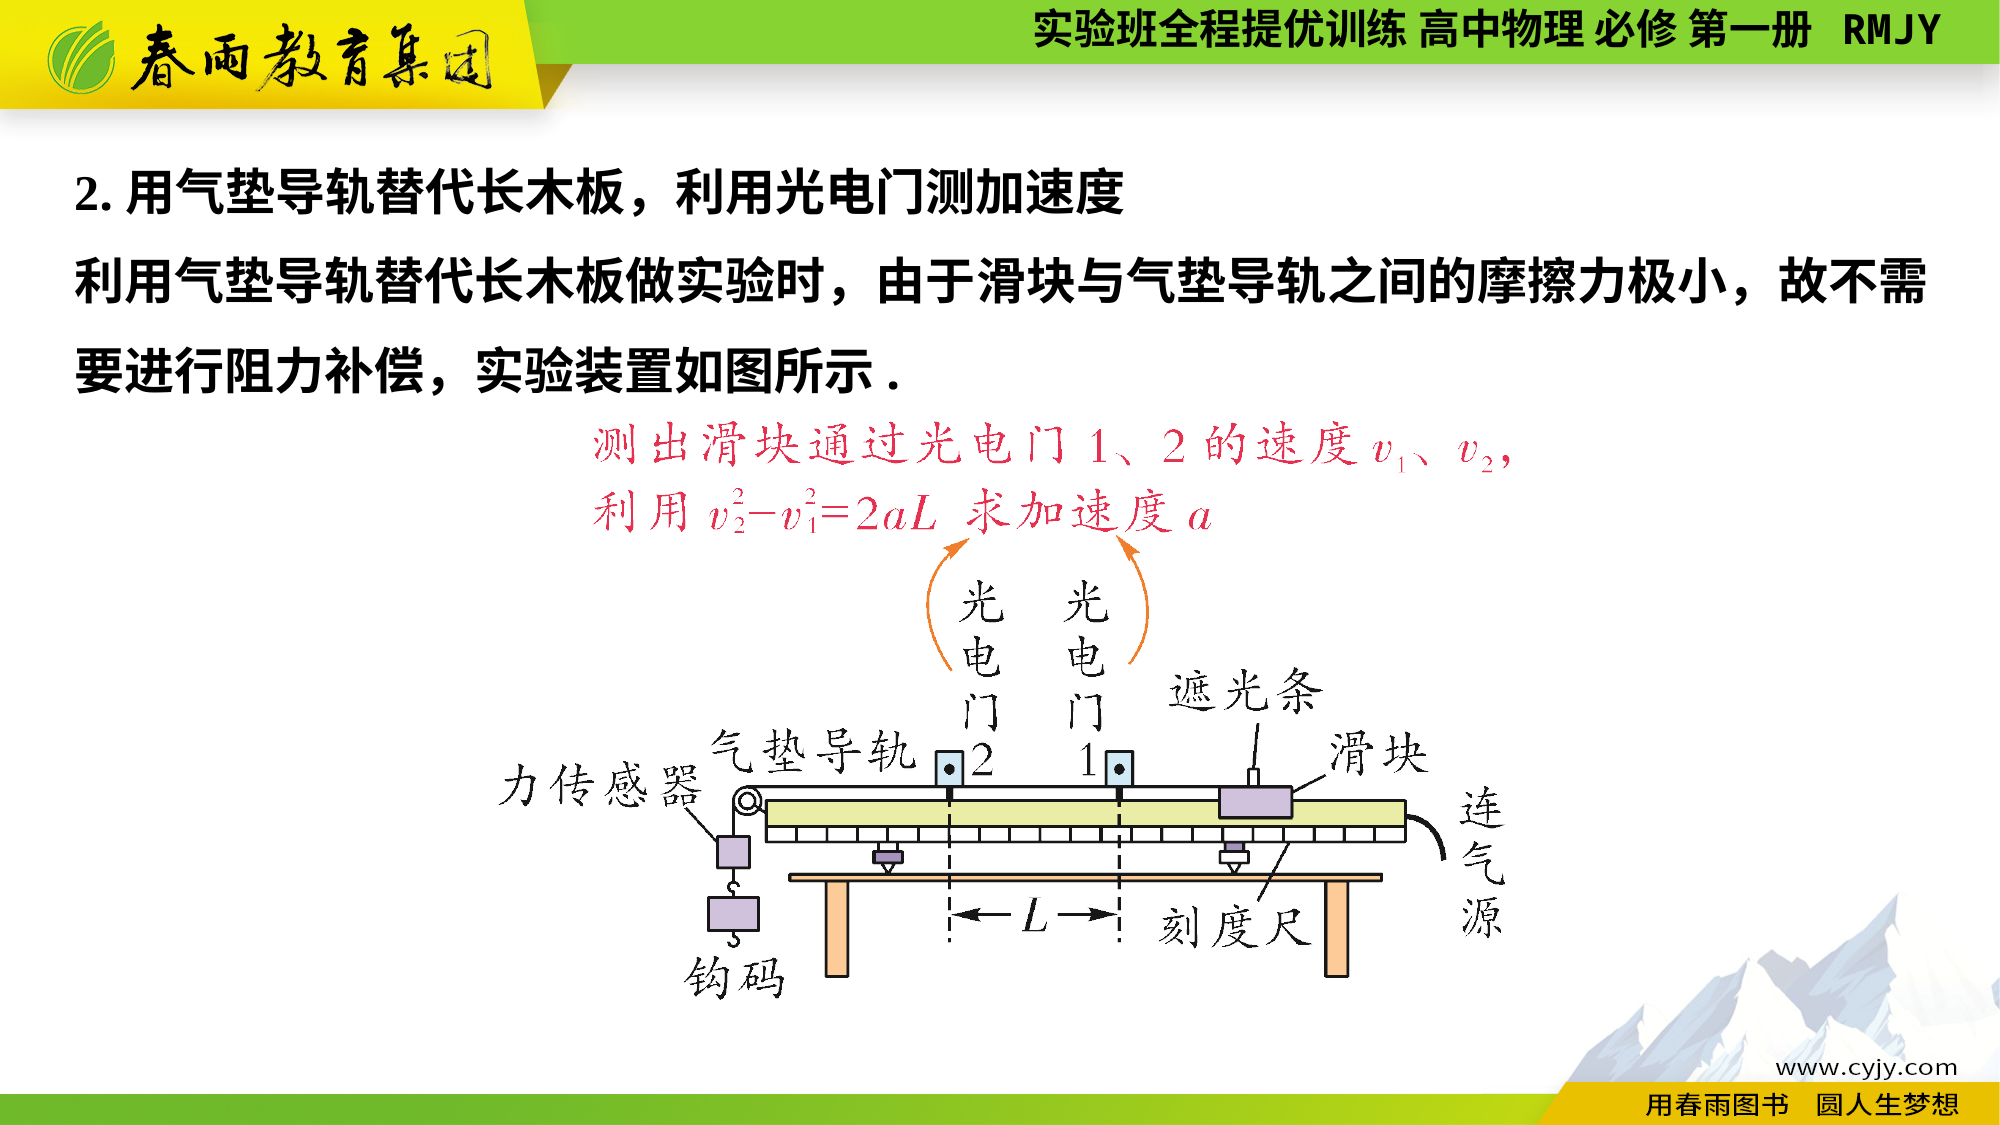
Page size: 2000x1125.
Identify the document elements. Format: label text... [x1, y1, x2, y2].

list 2.用气垫导轨替代长木板，利用光电门测加速度 利用气垫导轨替代长木板做实验时，由于滑块与气垫导轨之间的摩擦力极小，故不需要进行阻力补偿，实验装置如图所示. [59, 122, 1944, 399]
picture [0, 0, 2000, 1125]
